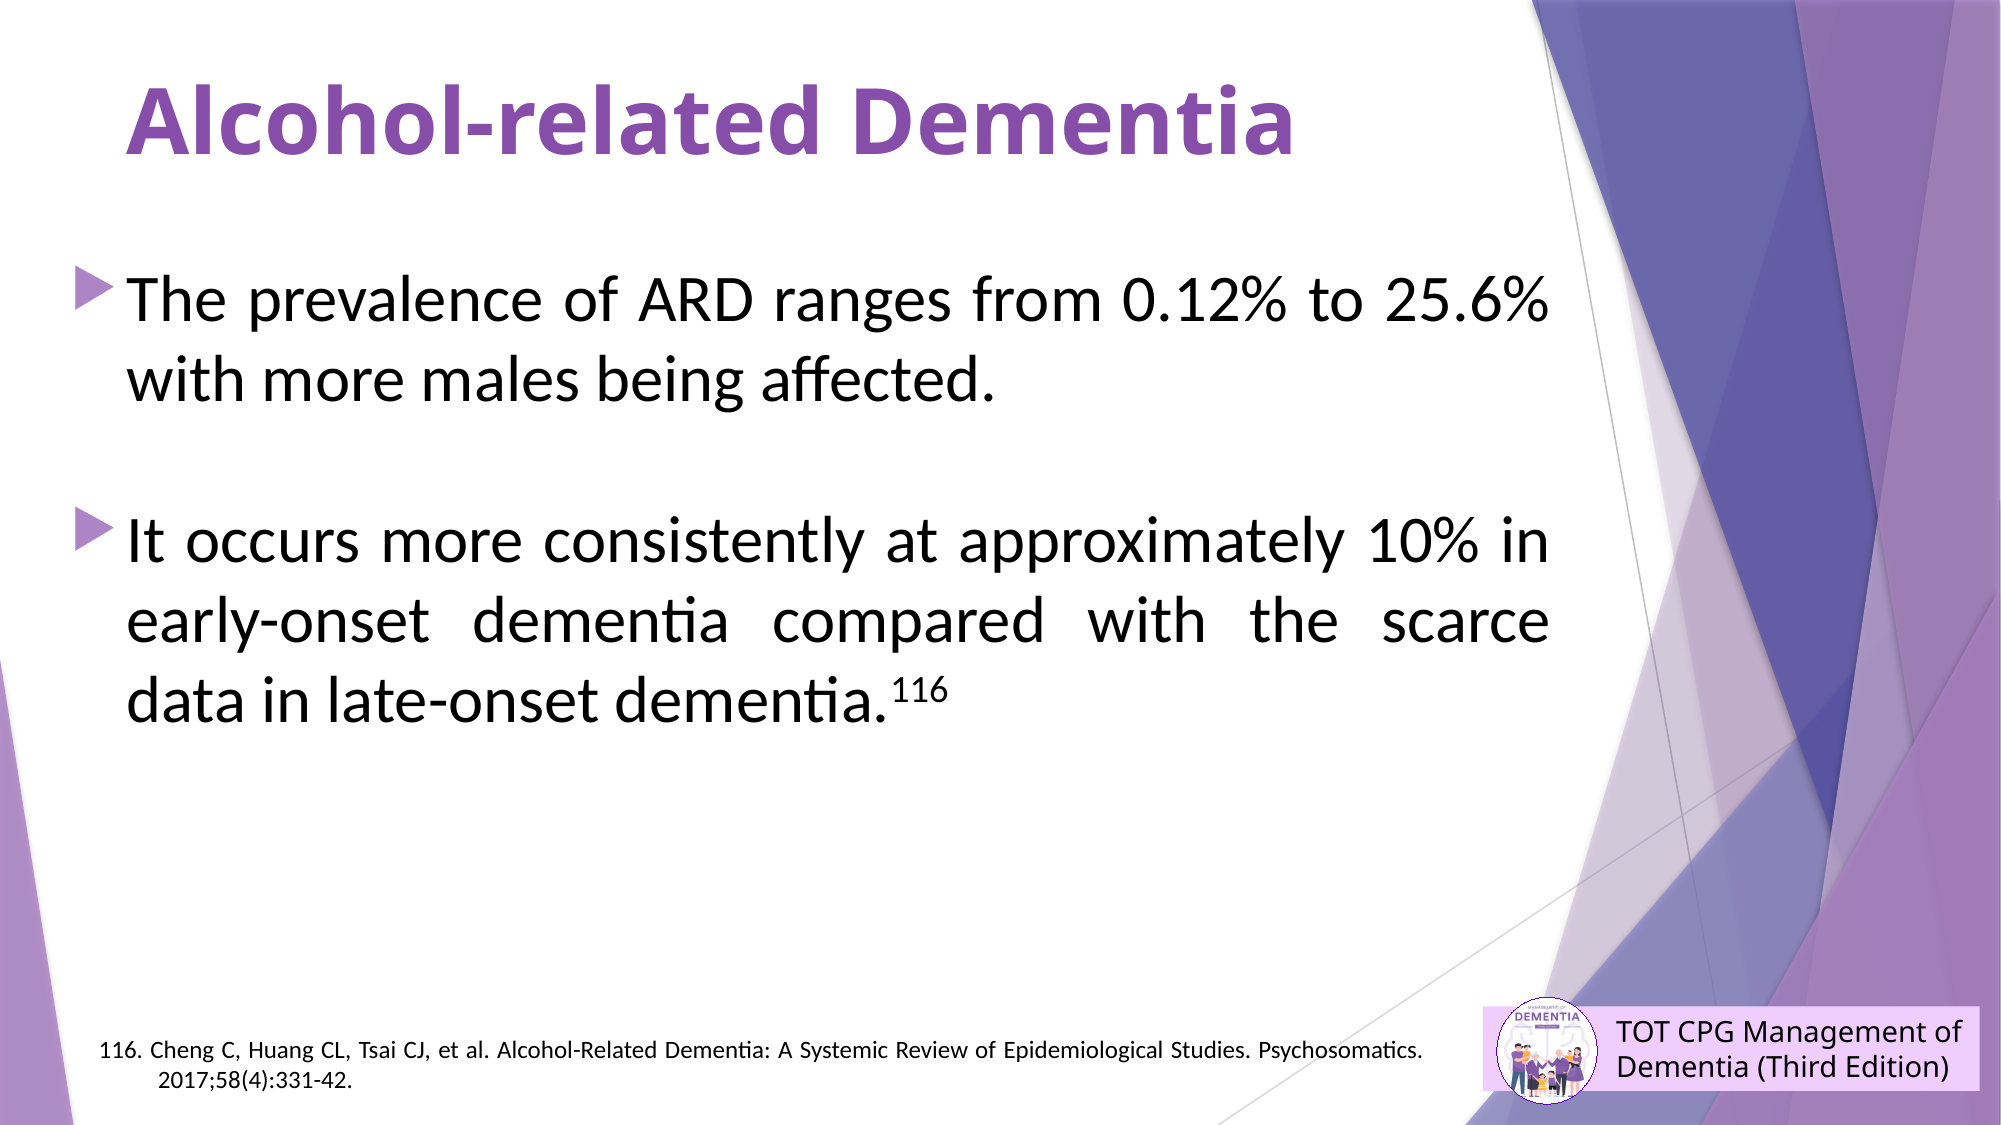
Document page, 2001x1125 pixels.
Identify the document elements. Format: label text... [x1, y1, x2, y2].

text_box 116. Cheng C, Huang CL, Tsai CJ, et al. Alcohol-Related Dementia: A Systemic Review of Epidemiological Studies. Psychosomatics. 2017;58(4):331-42. [83, 1026, 1441, 1102]
list The prevalence of ARD ranges from 0.12% to 25.6% with more males being affected. It occurs more consistently at approximately 10% in early-onset dementia compared with the scarce data in late-onset dementia.116 [55, 247, 1567, 1007]
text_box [1482, 996, 1981, 1105]
title Alcohol-related Dementia [111, 55, 1522, 247]
